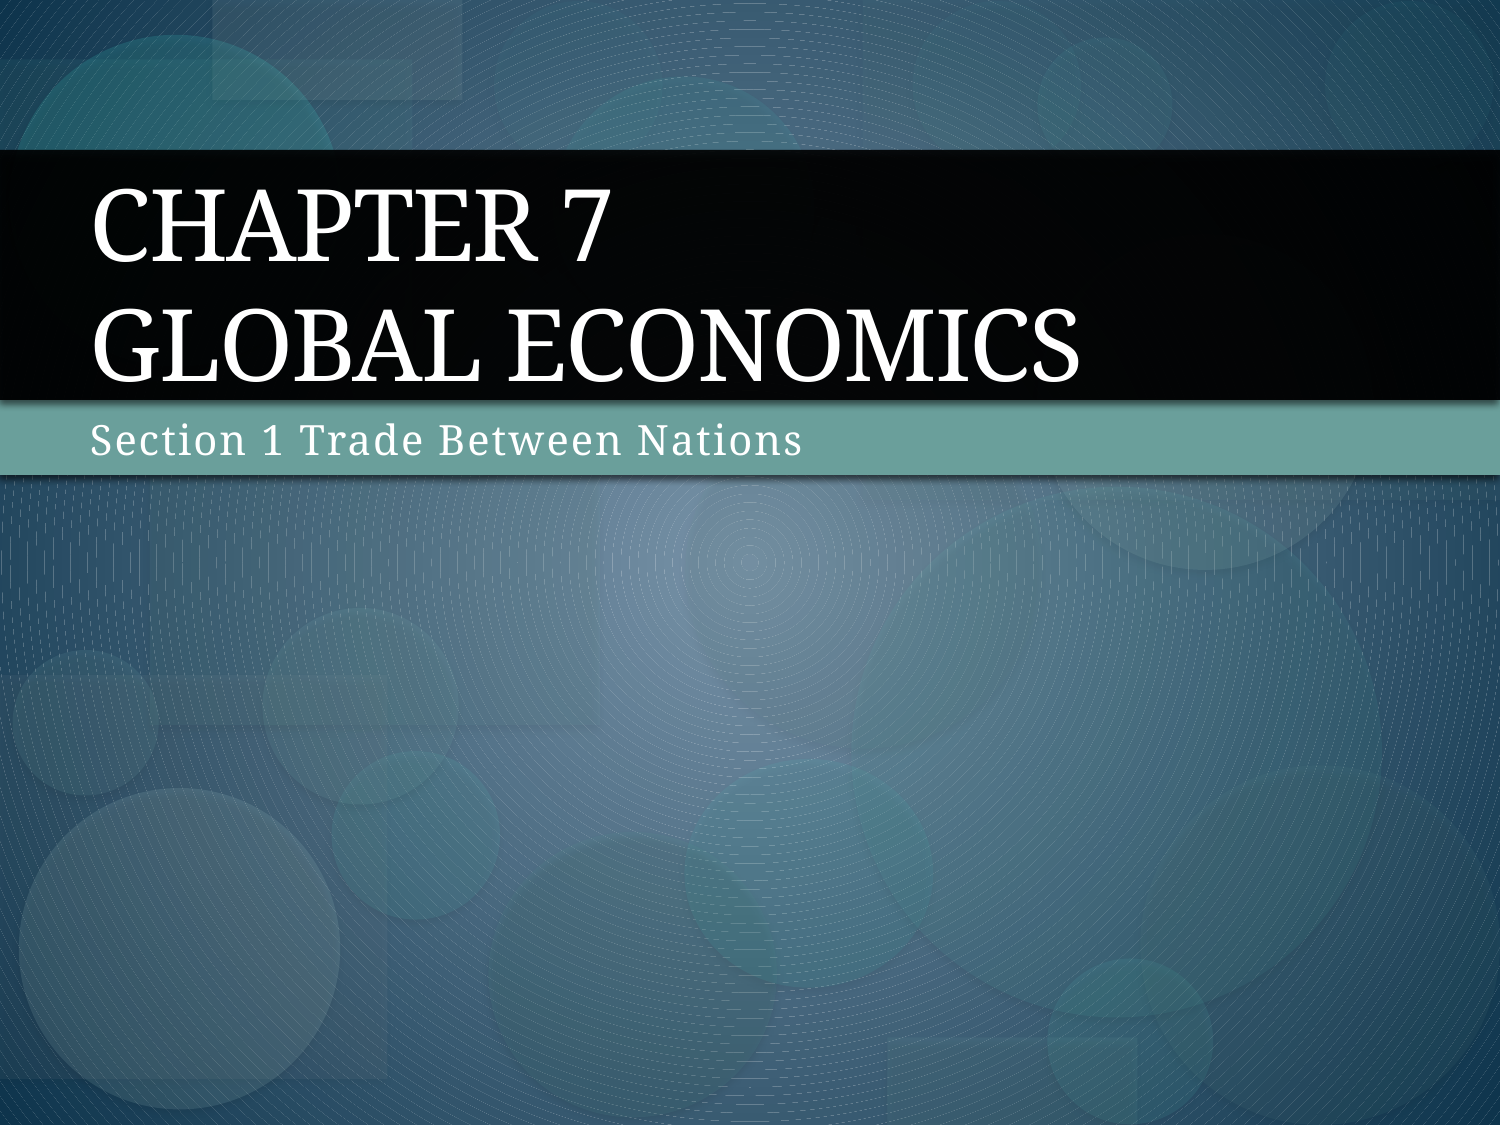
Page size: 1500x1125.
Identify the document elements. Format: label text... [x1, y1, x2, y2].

title Chapter 7 Global Economics [75, 174, 1438, 388]
subtitle Section 1 Trade Between Nations [75, 406, 1438, 469]
